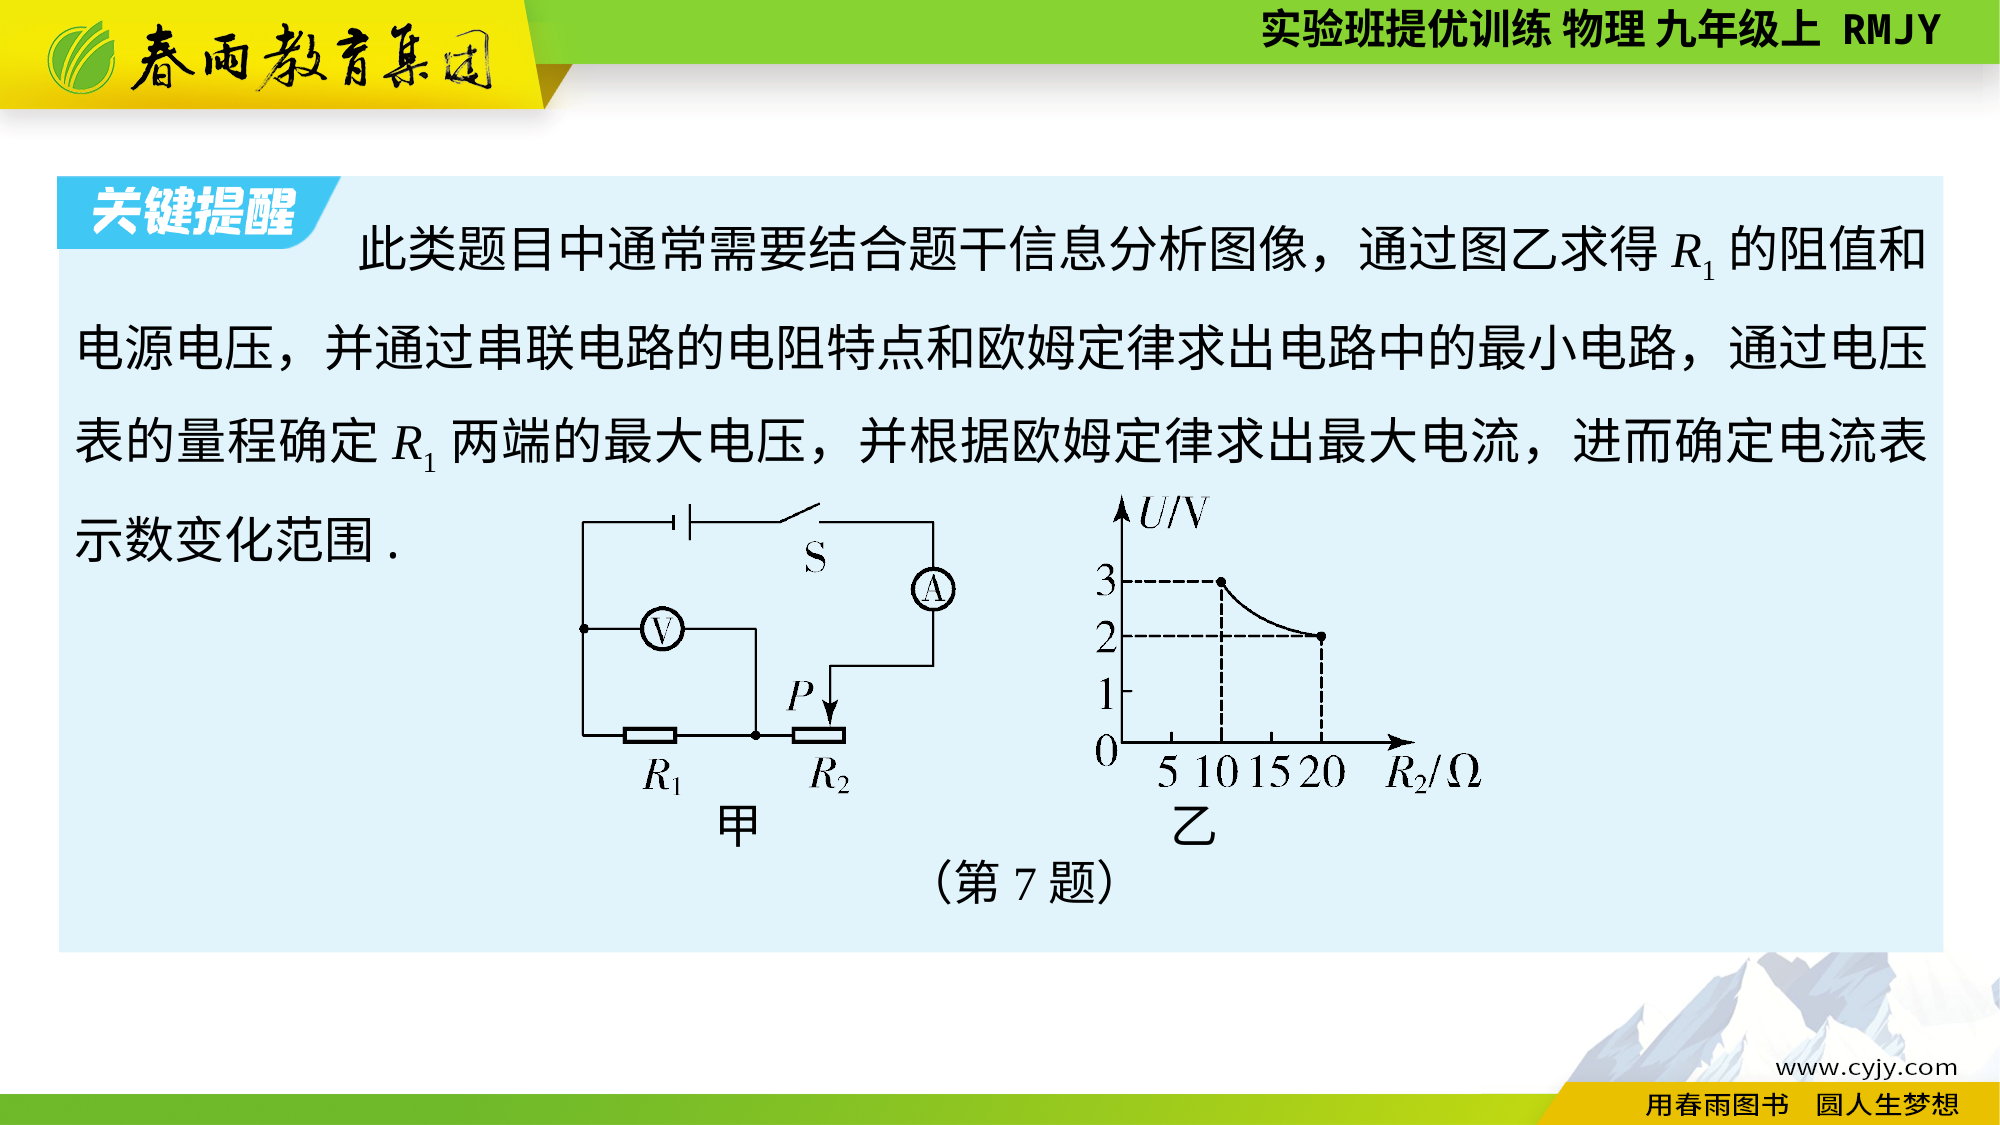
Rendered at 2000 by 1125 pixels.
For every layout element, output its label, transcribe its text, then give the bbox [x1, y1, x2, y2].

picture [0, 0, 2000, 1125]
list 此类题目中通常需要结合题干信息分析图像，通过图乙求得R1的阻值和电源电压，并通过串联电路的电阻特点和欧姆定律求出电路中的最小电路，通过电压表的量程确定R1两端的最大电压，并根据欧姆定律求出最大电流，进而确定电流表示数变化范围. [59, 176, 1944, 953]
text_box 甲 乙 （第7题） [700, 788, 1350, 918]
